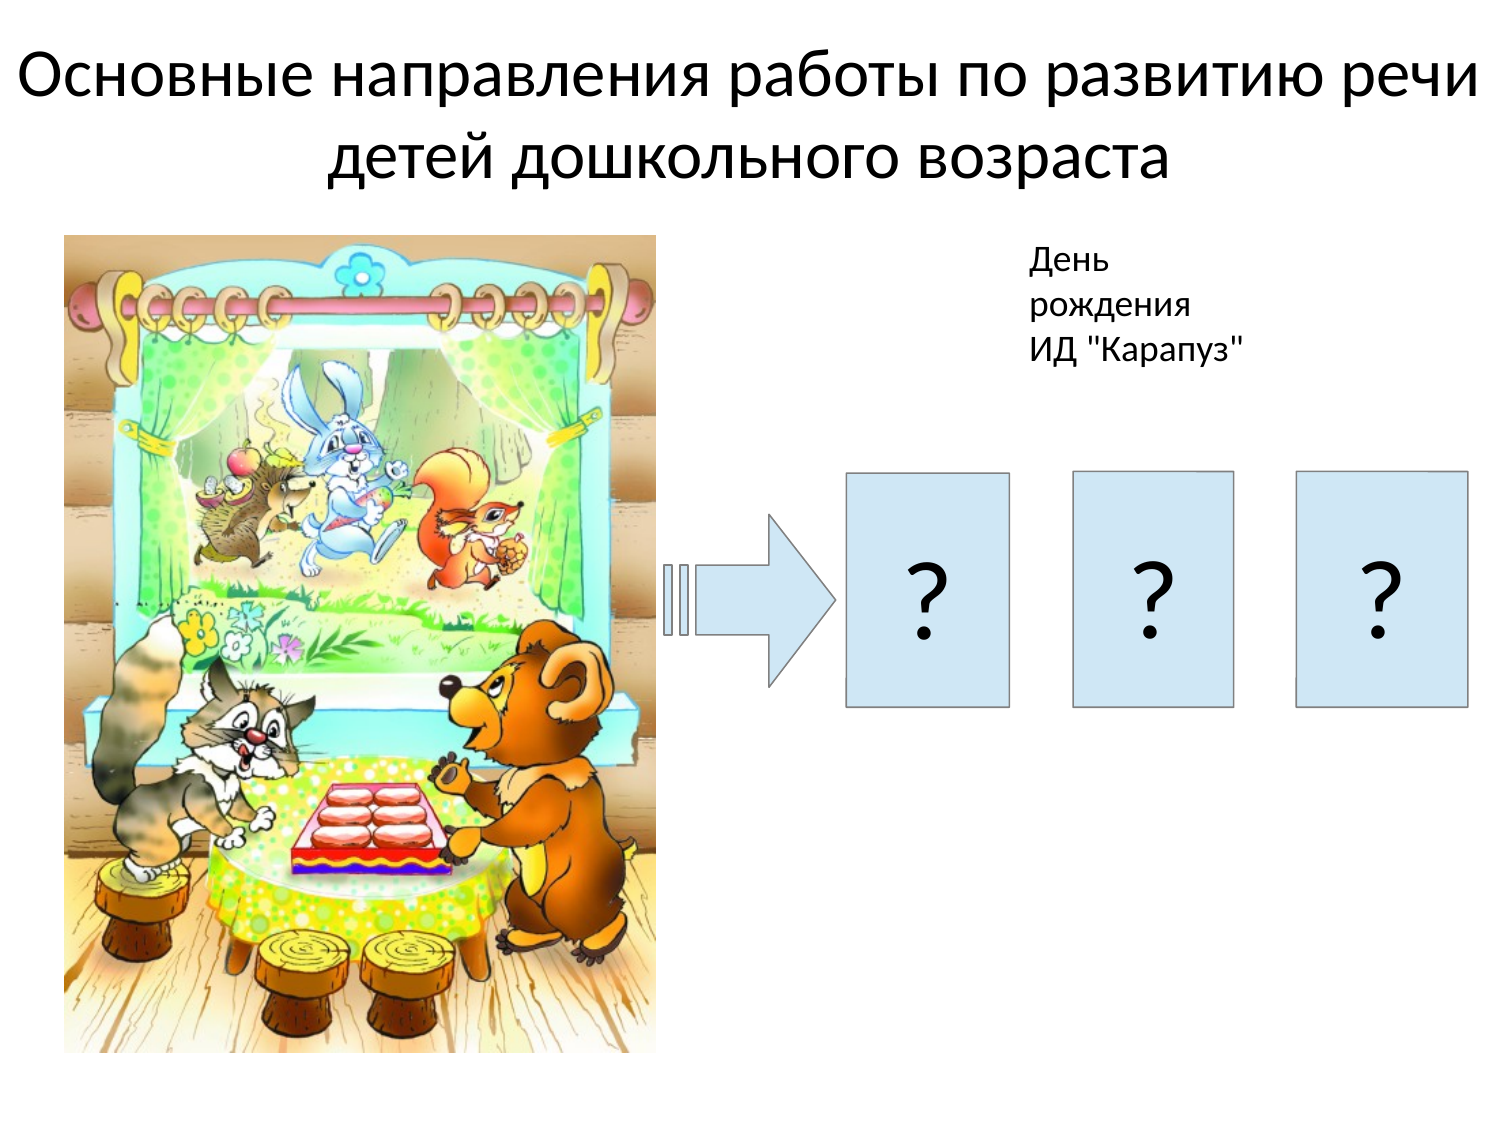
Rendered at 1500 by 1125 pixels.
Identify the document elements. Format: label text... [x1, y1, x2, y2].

text_box День рождения ИД "Карапуз" [1015, 224, 1286, 315]
text_box [664, 565, 673, 635]
text_box Основные направления работы по развитию речи детей дошкольного возраста [10, 0, 1490, 215]
text_box ? [1073, 471, 1234, 708]
text_box [680, 565, 688, 635]
text_box ? [846, 473, 1010, 708]
text_box [695, 514, 836, 688]
text_box ? [1296, 471, 1468, 708]
subtitle [661, 269, 1425, 1013]
picture [63, 235, 657, 1053]
